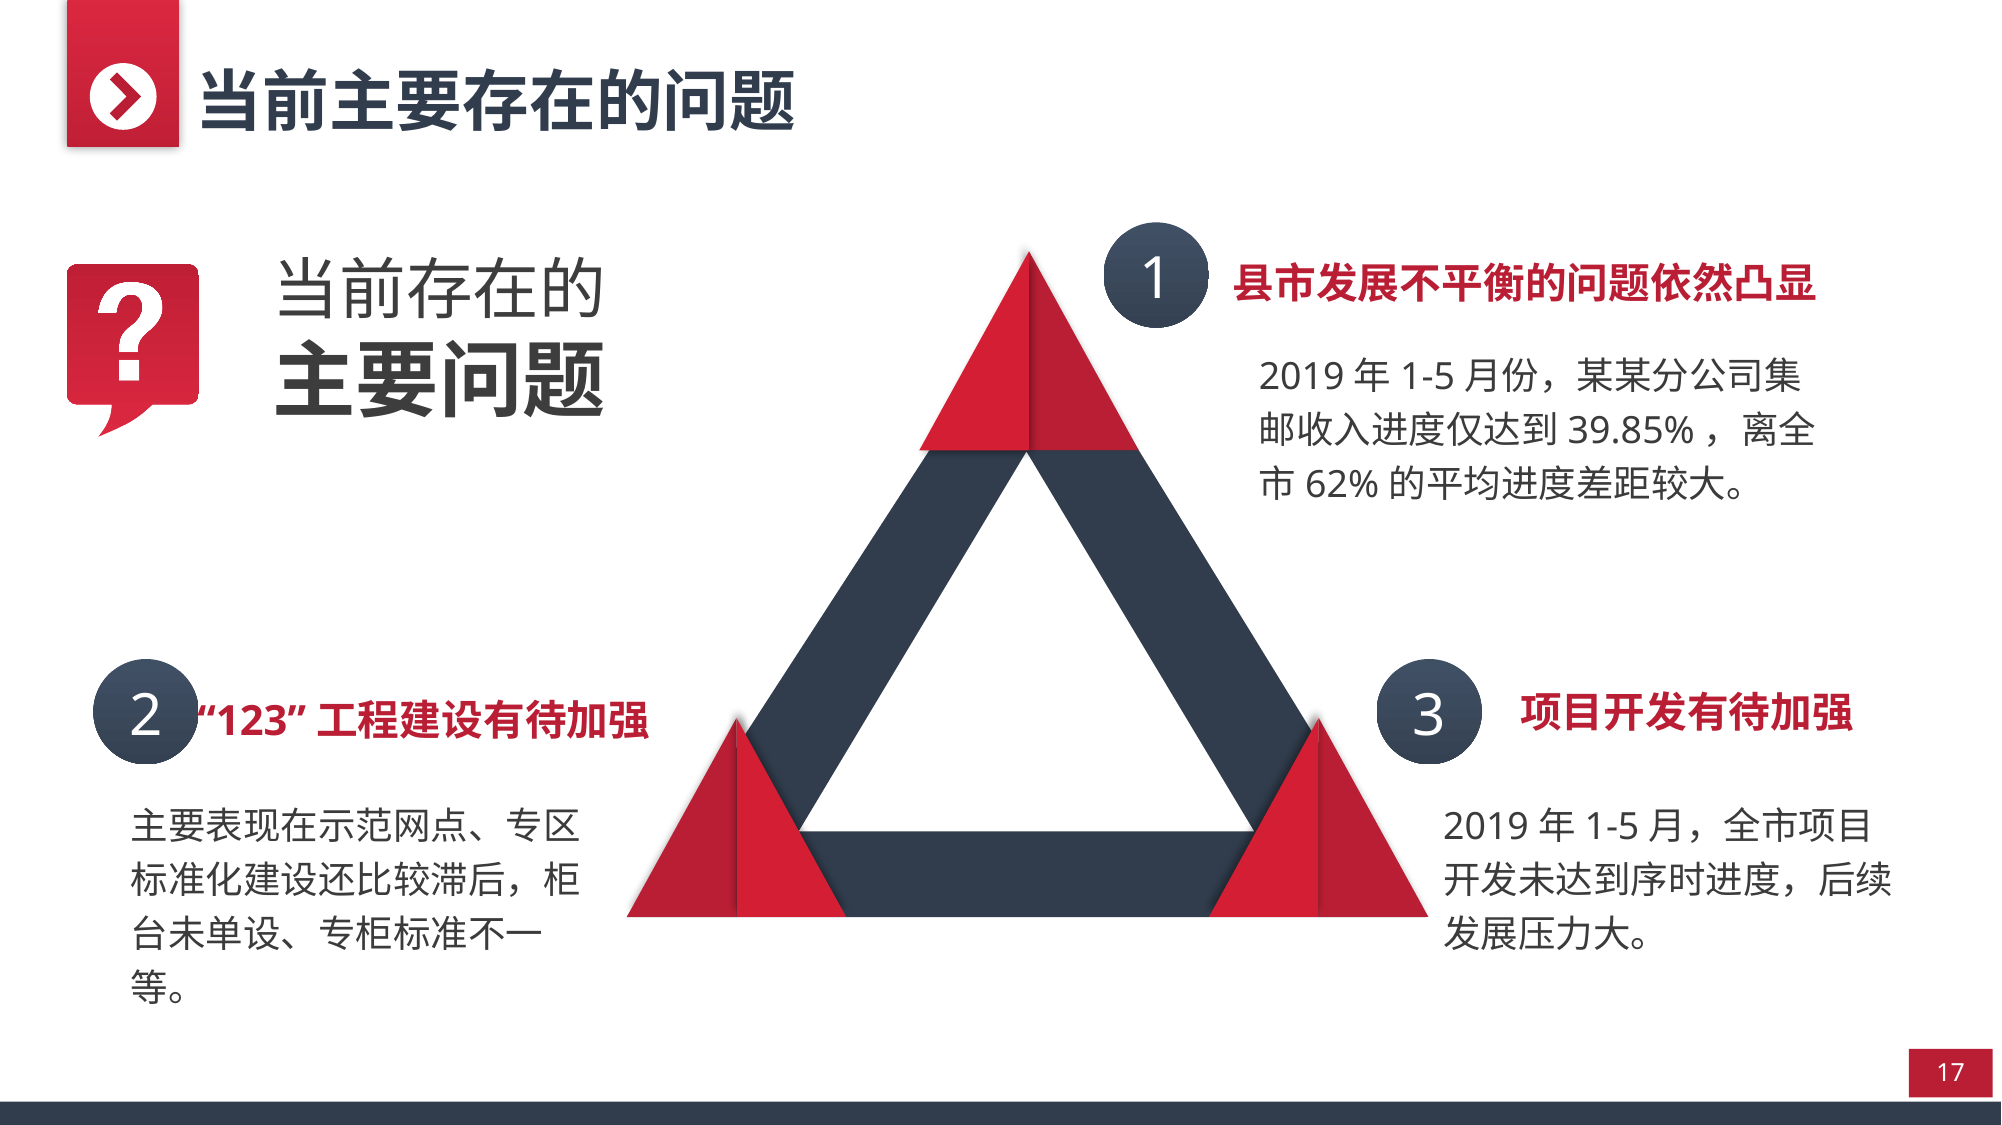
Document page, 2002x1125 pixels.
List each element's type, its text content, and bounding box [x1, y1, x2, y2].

text_box 县市发展不平衡的问题依然凸显 [1217, 239, 2001, 315]
text_box 1 [1110, 222, 1203, 249]
text_box “123”工程建设有待加强 [182, 676, 621, 751]
text_box 项目开发有待加强 [1505, 668, 2001, 744]
text_box 2019年1-5月份，某某分公司集邮收入进度仅达到39.85%，离全市62%的平均进度差距较大。 [1433, 335, 1835, 513]
text_box 当前主要存在的问题 [187, 50, 1020, 146]
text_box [89, 62, 157, 131]
text_box 3 [1433, 659, 1482, 765]
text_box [626, 251, 1429, 918]
text_box 2019年1-5月，全市项目开发未达到序时进度，后续发展压力大。 [1428, 785, 1917, 963]
text_box [66, 264, 199, 437]
text_box [67, 0, 179, 147]
text_box 2 [93, 658, 185, 765]
text_box 主要表现在示范网点、专区标准化建设还比较滞后，柜台未单设、专柜标准不一等。 [115, 785, 602, 1017]
text_box 当前存在的 主要问题 [198, 239, 681, 435]
